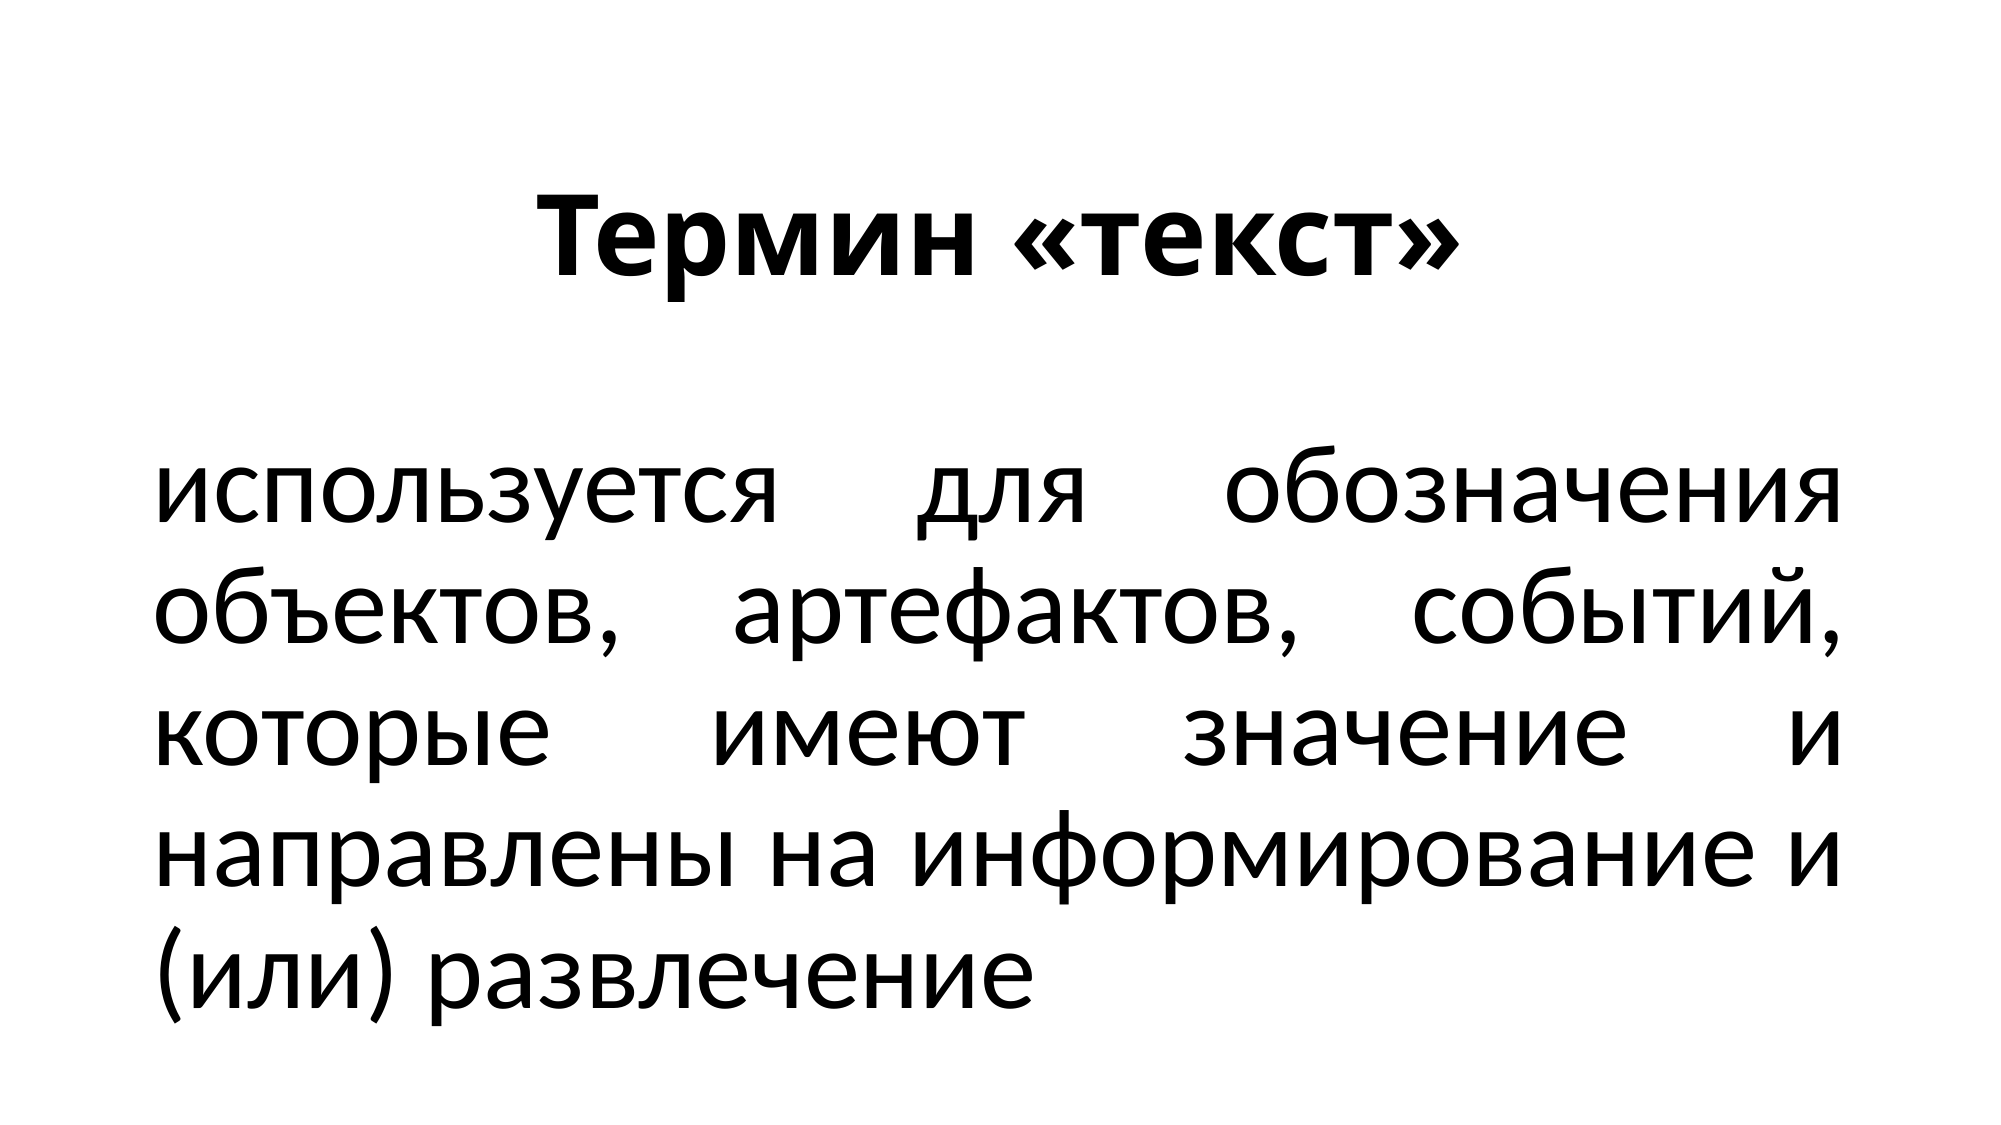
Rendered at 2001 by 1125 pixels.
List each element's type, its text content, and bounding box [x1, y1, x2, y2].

title Термин «текст» [137, 59, 1863, 417]
list используется для обозначения объектов, артефактов, событий, которые имеют значение и направлены на информирование и (или) развлечение [137, 417, 1863, 1125]
